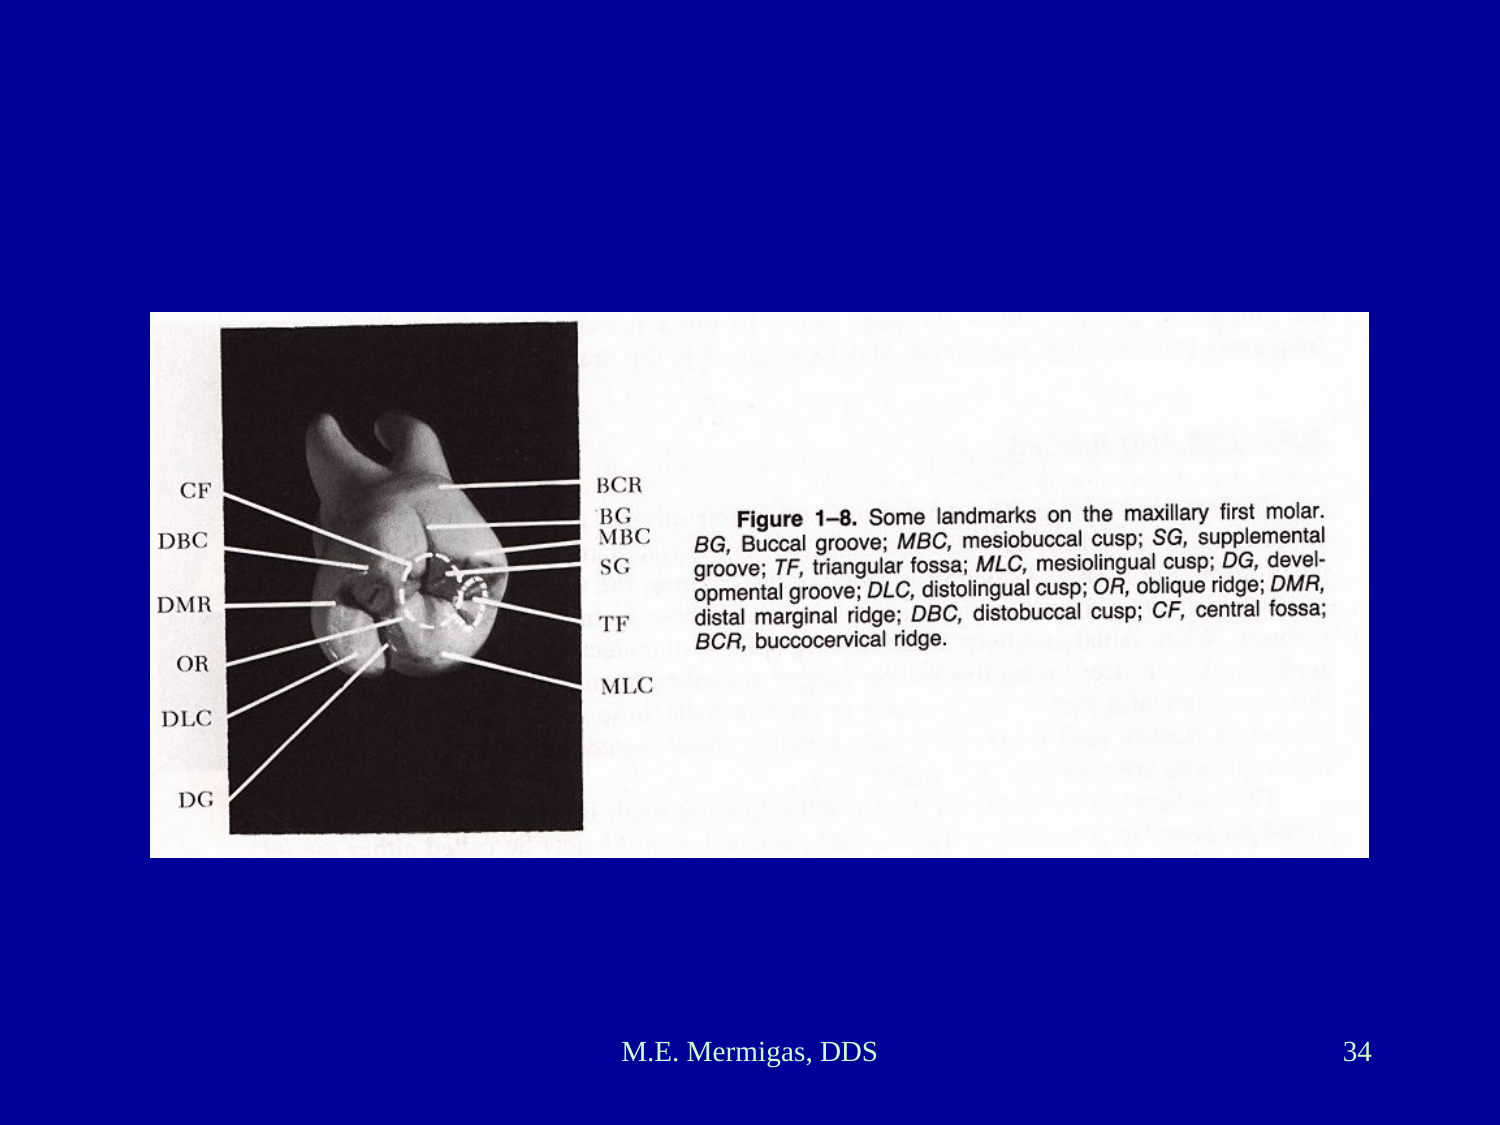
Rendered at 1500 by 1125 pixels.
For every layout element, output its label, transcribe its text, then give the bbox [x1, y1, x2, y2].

footer M.E. Mermigas, DDS [512, 1024, 988, 1101]
slide_number 34 [1074, 1024, 1388, 1101]
picture [149, 312, 1369, 858]
